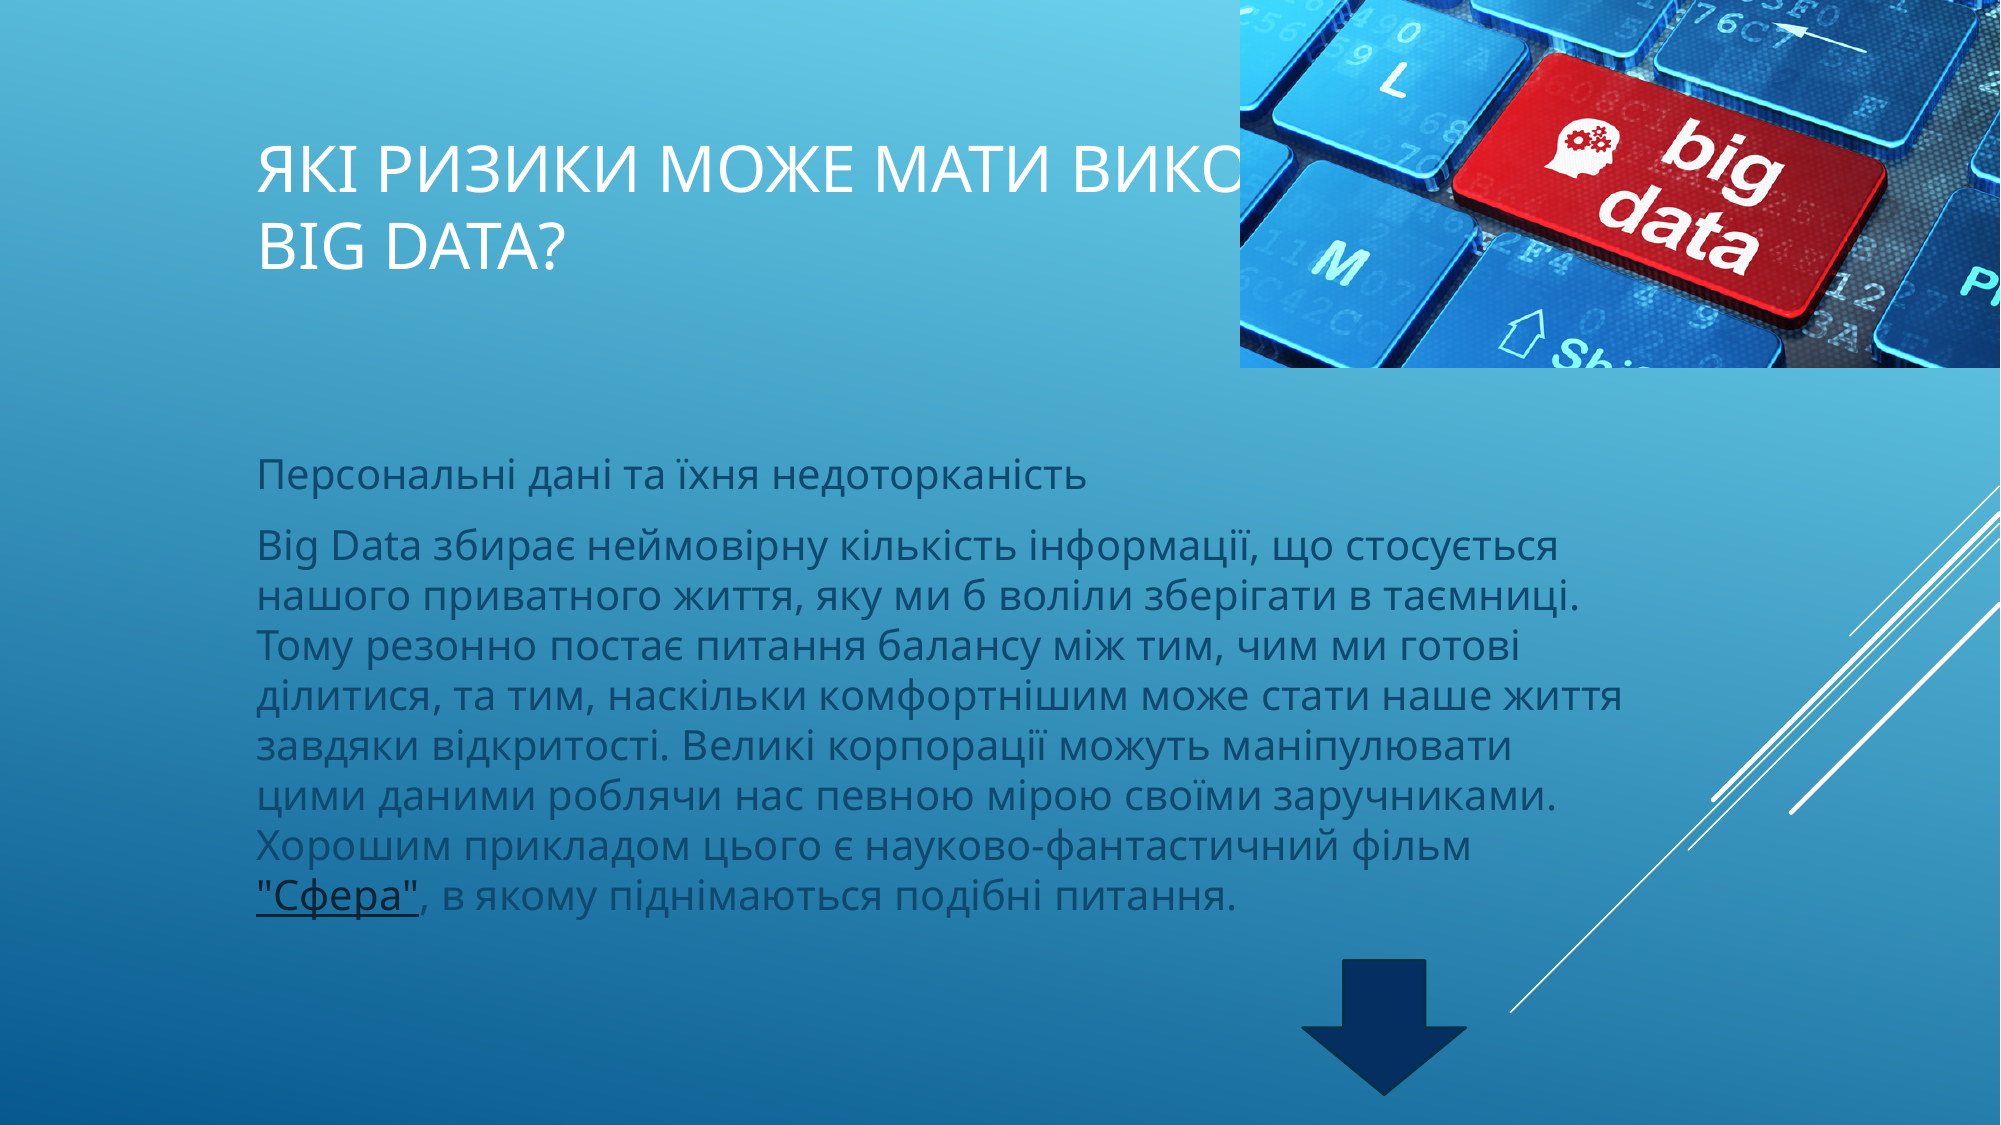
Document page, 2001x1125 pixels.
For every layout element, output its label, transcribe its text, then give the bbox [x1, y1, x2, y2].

title Які ризики може мати використання Big Data? [241, 120, 1239, 368]
picture [1239, 0, 2000, 368]
list Персональні дані та їхня недоторканість Big Data збирає неймовірну кількість інформації, що стосується нашого приватного життя, яку ми б воліли зберігати в таємниці. Тому резонно постає питання балансу між тим, чим ми готові ділитися, та тим, наскільки комфортнішим може стати наше життя завдяки відкритості. Великі корпорації можуть маніпулювати цими даними роблячи нас певною мірою своїми заручниками. Хорошим прикладом цього є науково-фантастичний фільм "Сфера", в якому піднімаються подібні питання. [241, 390, 1642, 984]
text_box [1301, 959, 1468, 1096]
